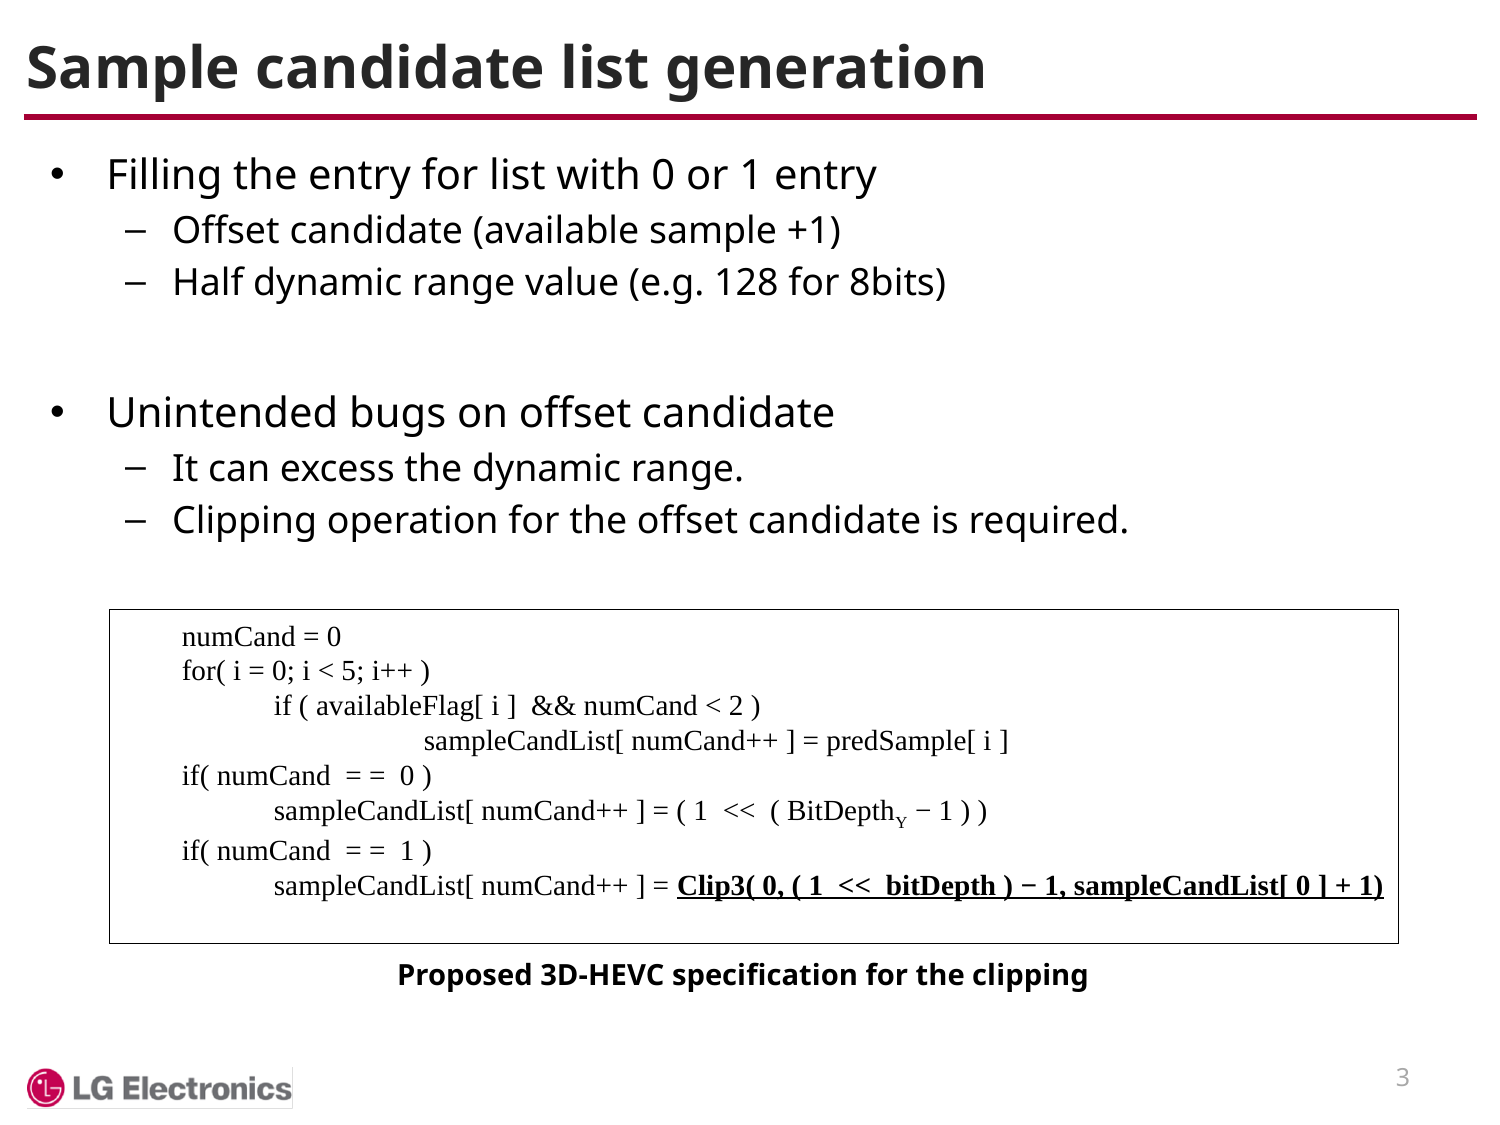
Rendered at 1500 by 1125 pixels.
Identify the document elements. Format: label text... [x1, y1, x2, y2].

text_box numCand = 0 for( i = 0; i < 5; i++ ) if ( availableFlag[ i ] && numCand < 2 ) sampleCandList[ numCand++ ] = predSample[ i ] if( numCand = = 0 ) sampleCandList[ numCand++ ] = ( 1 << ( BitDepthY − 1 ) ) if( numCand = = 1 ) sampleCandList[ numCand++ ] = Clip3( 0, ( 1 << bitDepth ) − 1, sampleCandList[ 0 ] + 1) [109, 609, 1399, 944]
list Filling the entry for list with 0 or 1 entry Offset candidate (available sample +1) Half dynamic range value (e.g. 128 for 8bits) Unintended bugs on offset candidate It can excess the dynamic range. Clipping operation for the offset candidate is required. [35, 140, 1465, 1043]
title Sample candidate list generation [11, 23, 1465, 108]
slide_number 3 [1074, 1054, 1425, 1103]
text_box Proposed 3D-HEVC specification for the clipping [382, 949, 1105, 999]
picture [26, 1066, 293, 1109]
